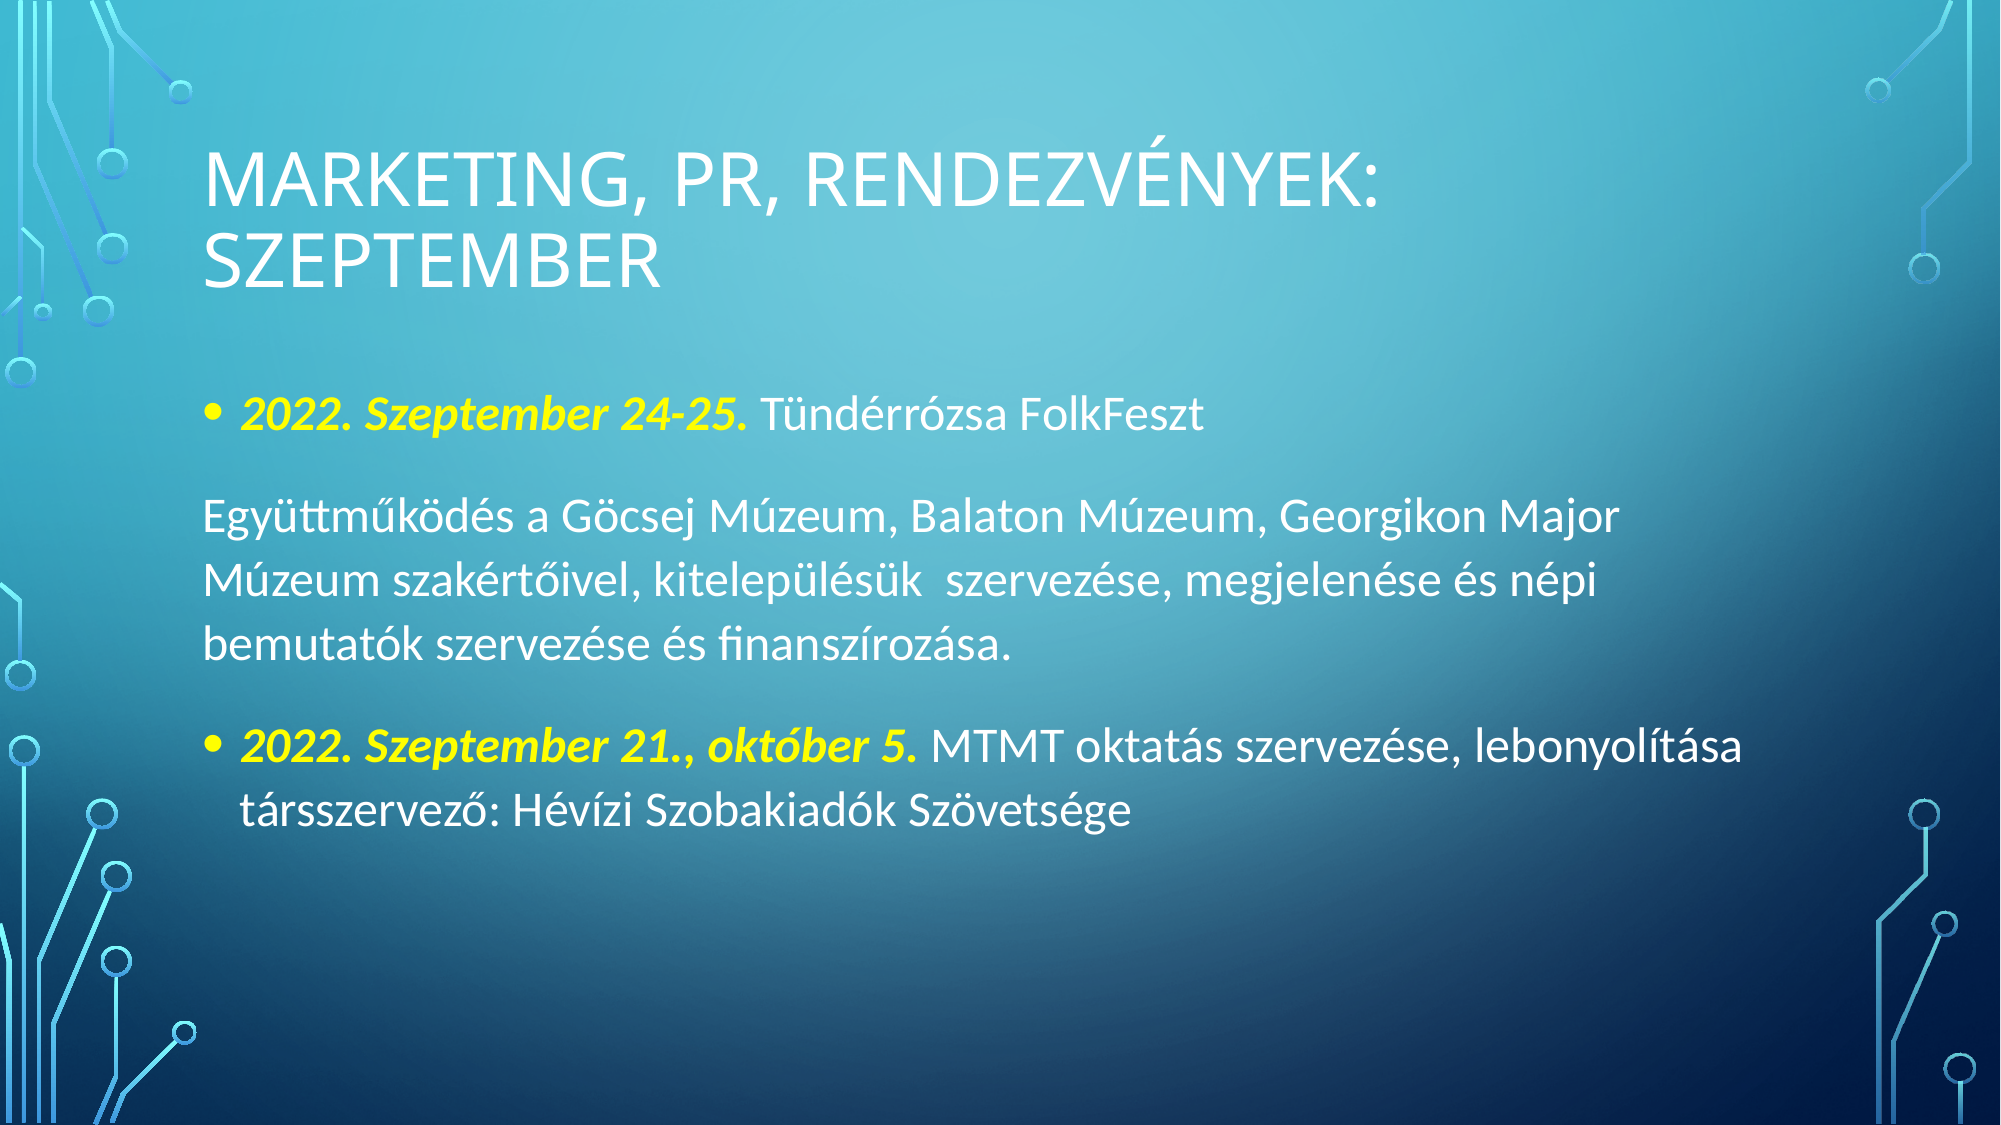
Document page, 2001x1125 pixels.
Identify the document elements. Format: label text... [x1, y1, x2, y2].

list 2022. Szeptember 24-25. Tündérrózsa FolkFeszt Együttműködés a Göcsej Múzeum, Balaton Múzeum, Georgikon Major Múzeum szakértőivel, kitelepülésük szervezése, megjelenése és népi bemutatók szervezése és finanszírozása. 2022. Szeptember 21., október 5. MTMT oktatás szervezése, lebonyolítása társszervező: Hévízi Szobakiadók Szövetsége [187, 369, 1813, 950]
title Marketing, PR, Rendezvények: Szeptember [187, 101, 1813, 344]
